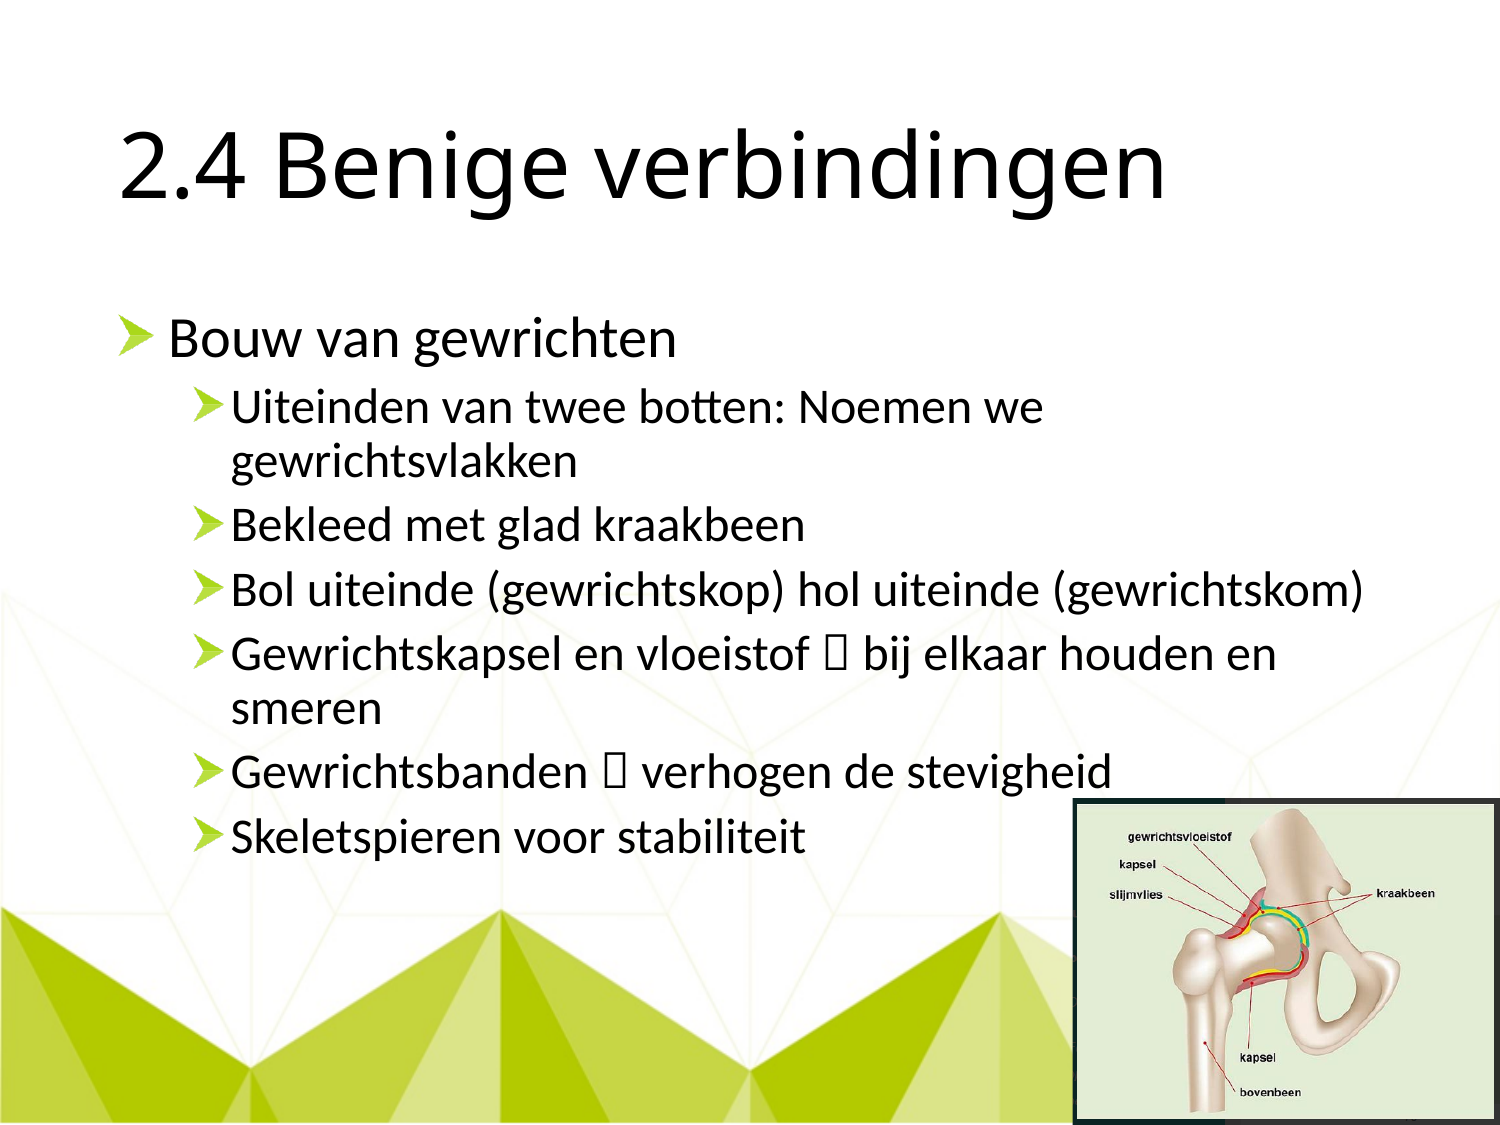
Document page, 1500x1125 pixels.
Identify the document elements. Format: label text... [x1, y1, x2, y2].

title 2.4 Benige verbindingen [103, 59, 1397, 278]
list Bouw van gewrichten Uiteinden van twee botten: Noemen we gewrichtsvlakken Bekleed met glad kraakbeen Bol uiteinde (gewrichtskop) hol uiteinde (gewrichtskom) Gewrichtskapsel en vloeistof  bij elkaar houden en smeren Gewrichtsbanden  verhogen de stevigheid Skeletspieren voor stabiliteit [103, 299, 1397, 1014]
picture [0, 0, 1500, 1125]
